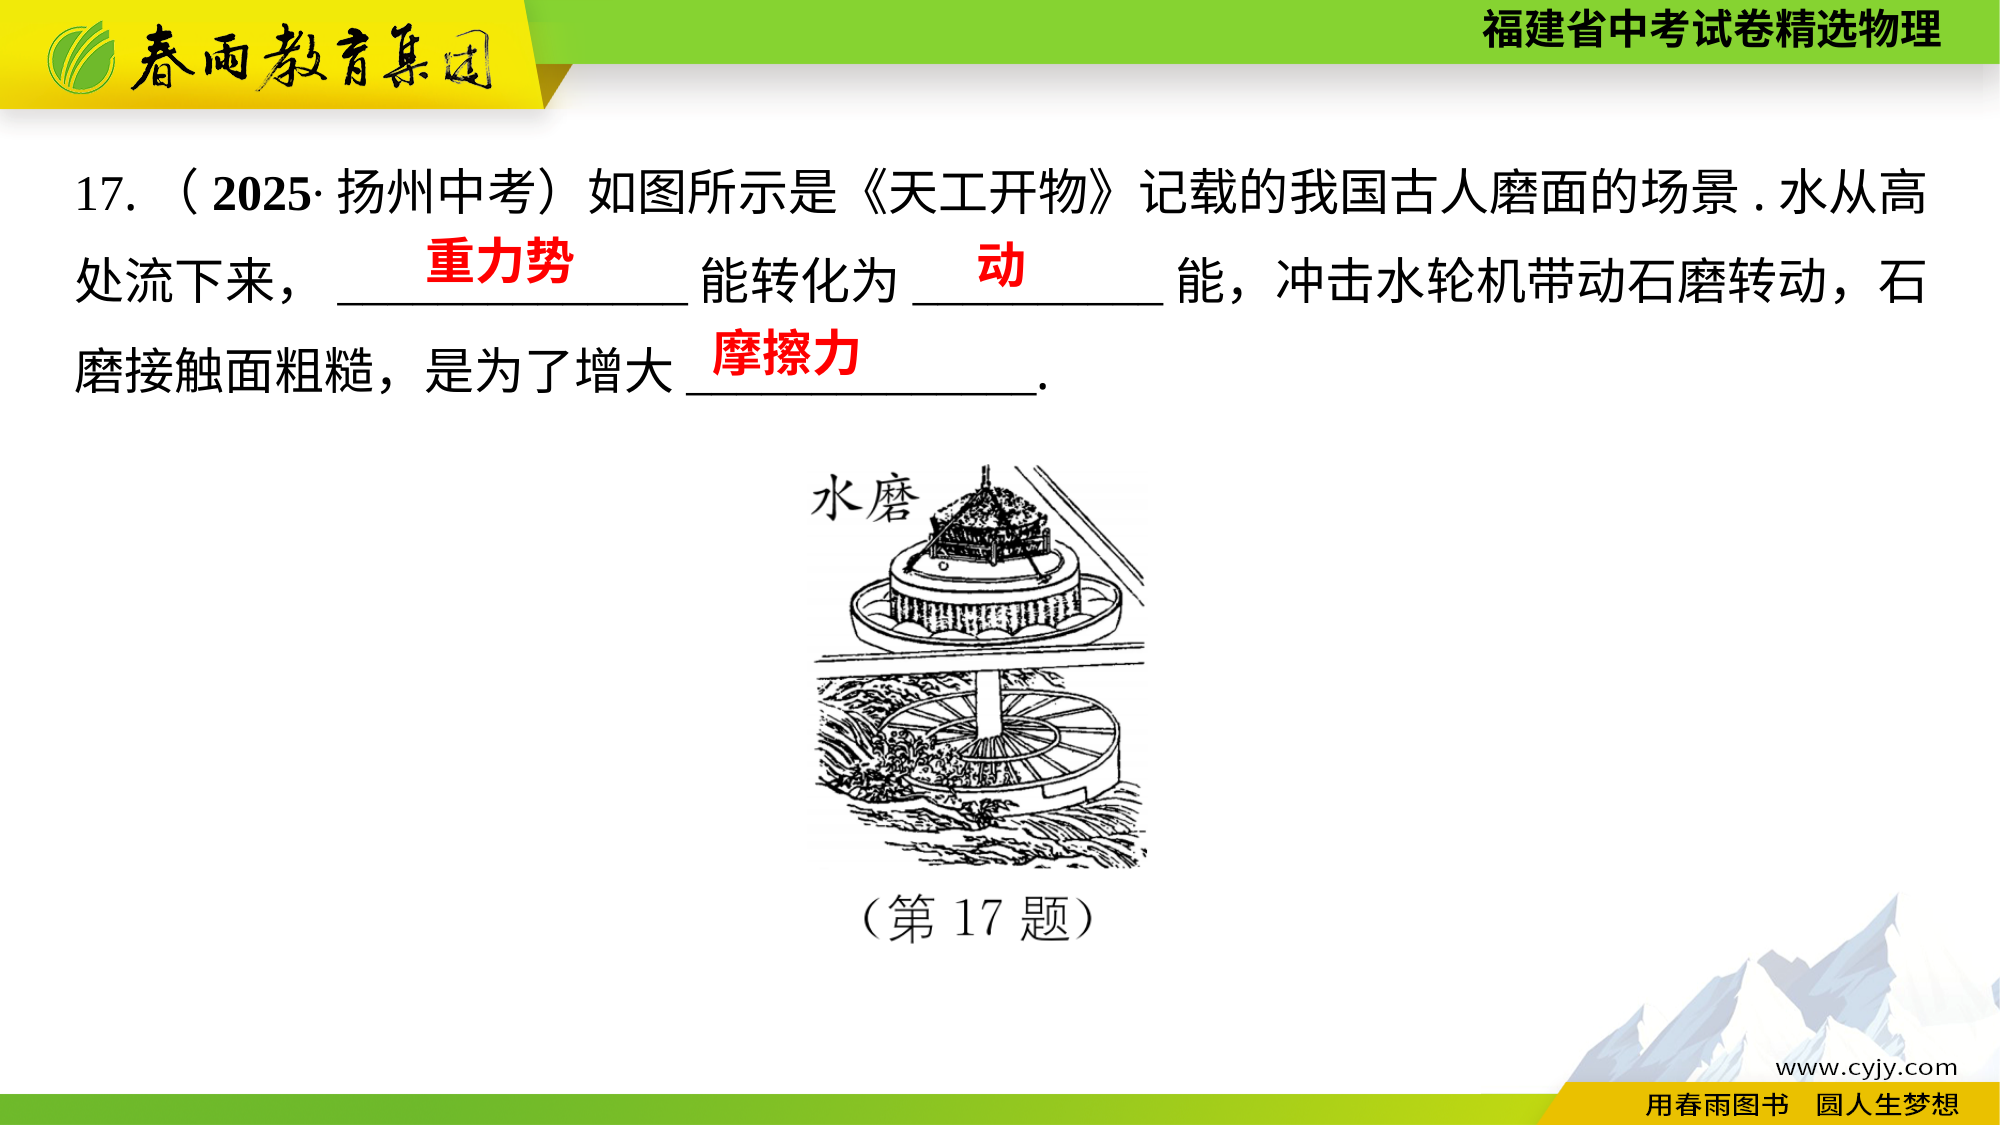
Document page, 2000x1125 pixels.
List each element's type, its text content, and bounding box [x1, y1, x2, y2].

text_box 动 [961, 226, 1042, 301]
picture [0, 0, 2000, 1125]
list 17.（2025∙扬州中考）如图所示是《天工开物》记载的我国古人磨面的场景.水从高处流下来，______________能转化为__________能，冲击水轮机带动石磨转动，石磨接触面粗糙，是为了增大______________. [59, 122, 1944, 399]
text_box 重力势 [410, 222, 591, 298]
text_box 摩擦力 [647, 314, 877, 389]
